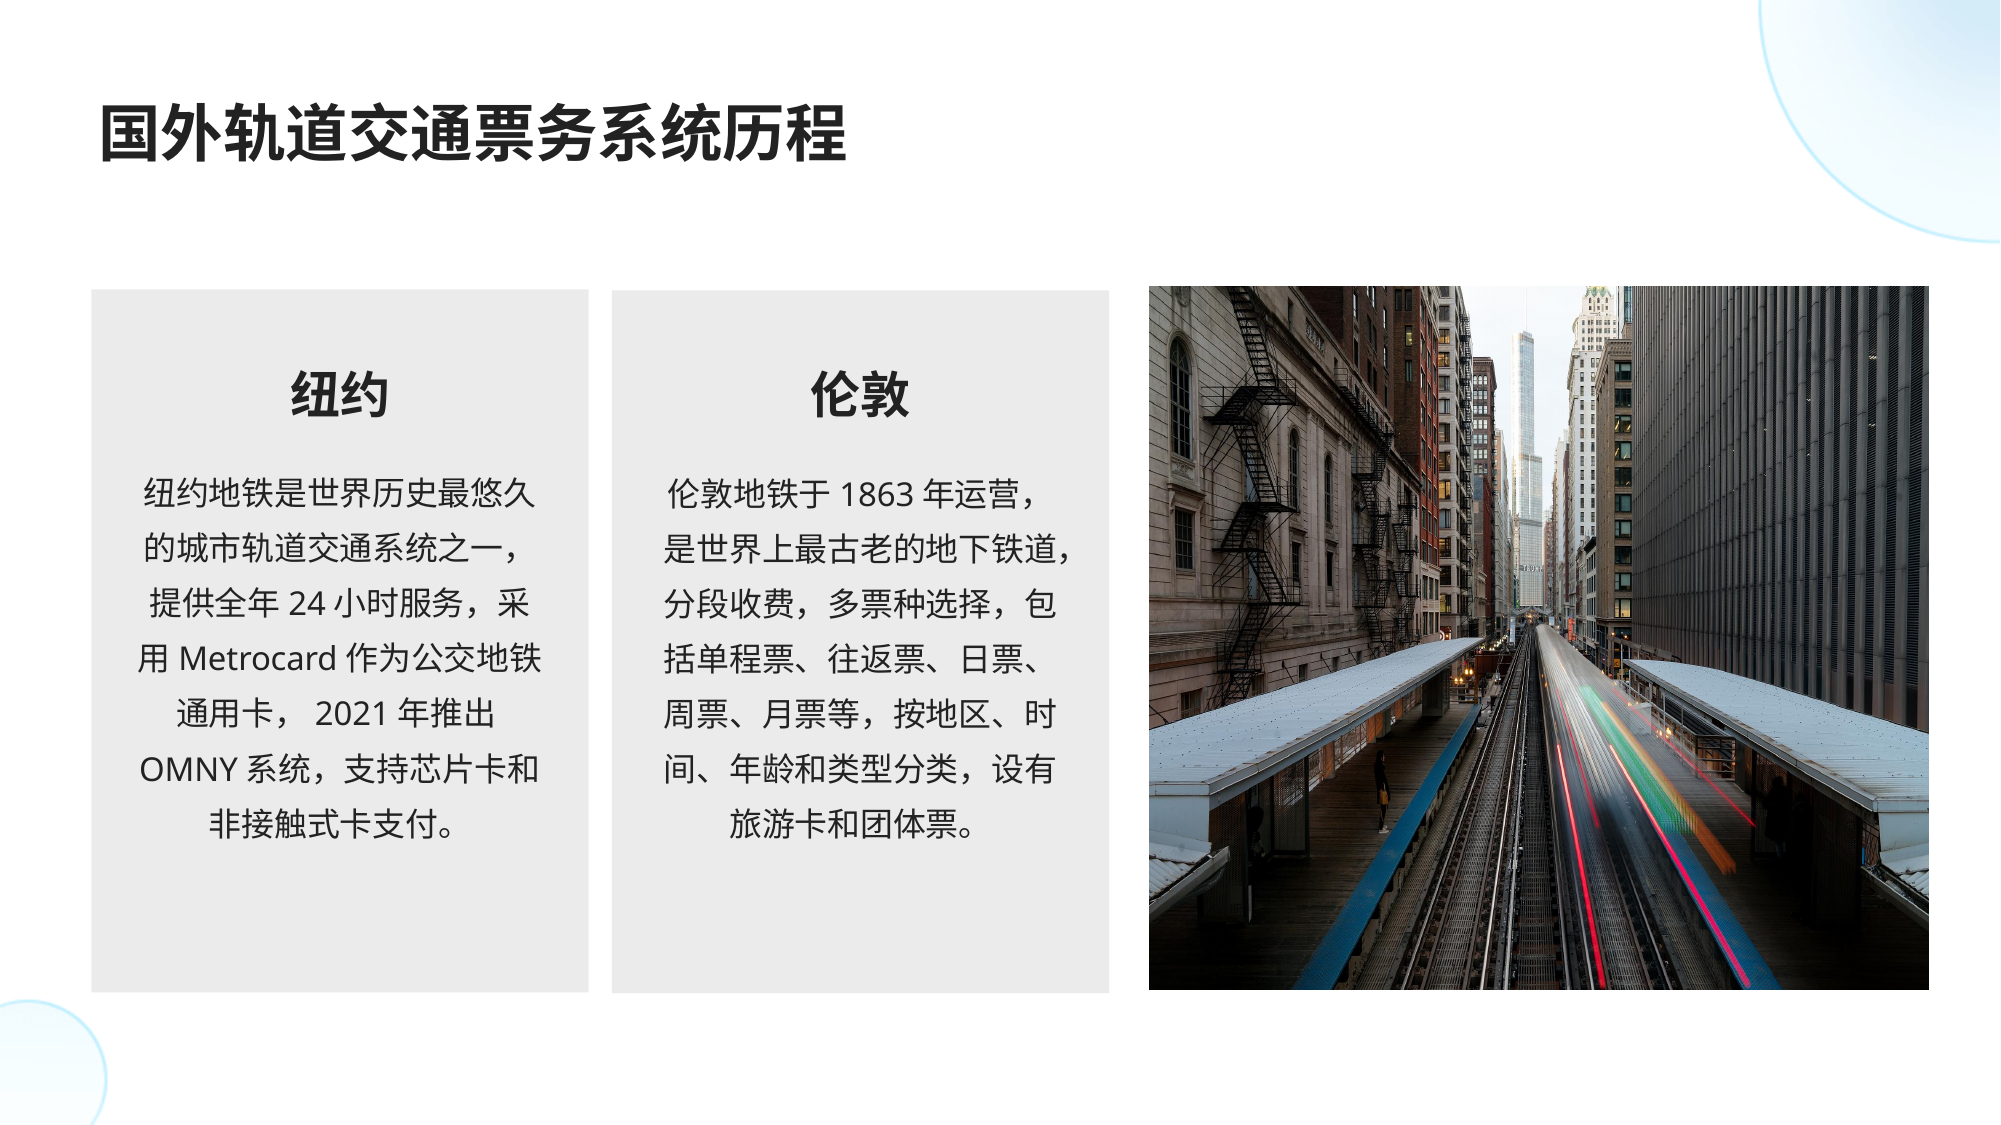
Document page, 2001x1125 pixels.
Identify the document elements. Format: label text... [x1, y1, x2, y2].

text_box 纽约 [122, 333, 557, 441]
text_box [611, 290, 1110, 994]
text_box 国外轨道交通票务系统历程 [78, 43, 1922, 189]
text_box 伦敦地铁于1863年运营，是世界上最古老的地下铁道，分段收费，多票种选择，包括单程票、往返票、日票、周票、月票等，按地区、时间、年龄和类型分类，设有旅游卡和团体票。 [643, 452, 1078, 933]
text_box 伦敦 [643, 333, 1078, 441]
picture [0, 0, 2001, 1125]
text_box 纽约地铁是世界历史最悠久的城市轨道交通系统之一，提供全年24小时服务，采用Metrocard作为公交地铁通用卡，2021年推出OMNY系统，支持芯片卡和非接触式卡支付。 [122, 451, 557, 932]
text_box [91, 289, 589, 993]
